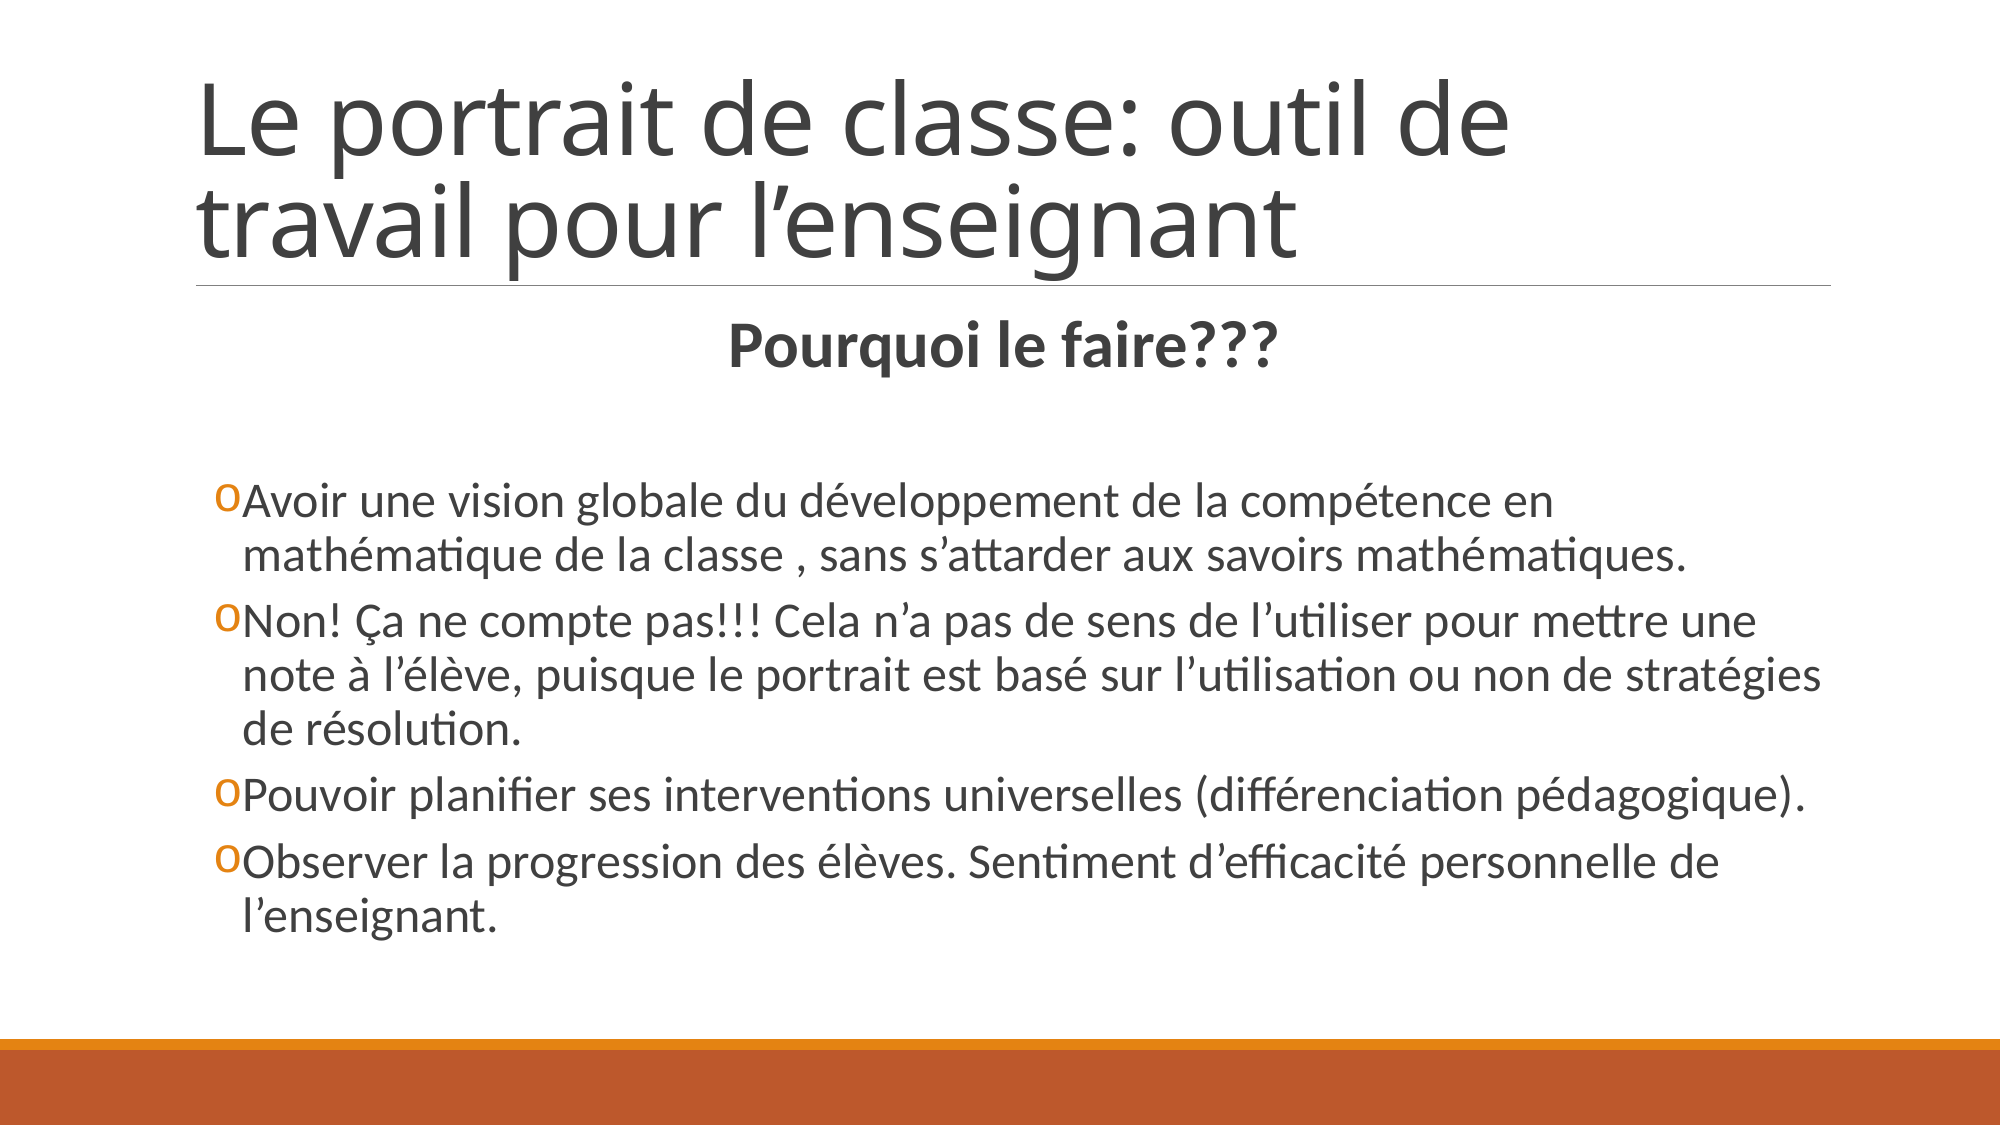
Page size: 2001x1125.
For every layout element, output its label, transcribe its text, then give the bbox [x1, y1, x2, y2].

list Pourquoi le faire??? Avoir une vision globale du développement de la compétence en mathématique de la classe , sans s’attarder aux savoirs mathématiques. Non! Ça ne compte pas!!! Cela n’a pas de sens de l’utiliser pour mettre une note à l’élève, puisque le portrait est basé sur l’utilisation ou non de stratégies de résolution. Pouvoir planifier ses interventions universelles (différenciation pédagogique). Observer la progression des élèves. Sentiment d’efficacité personnelle de l’enseignant. [180, 302, 1830, 963]
title Le portrait de classe: outil de travail pour l’enseignant [180, 47, 1830, 285]
